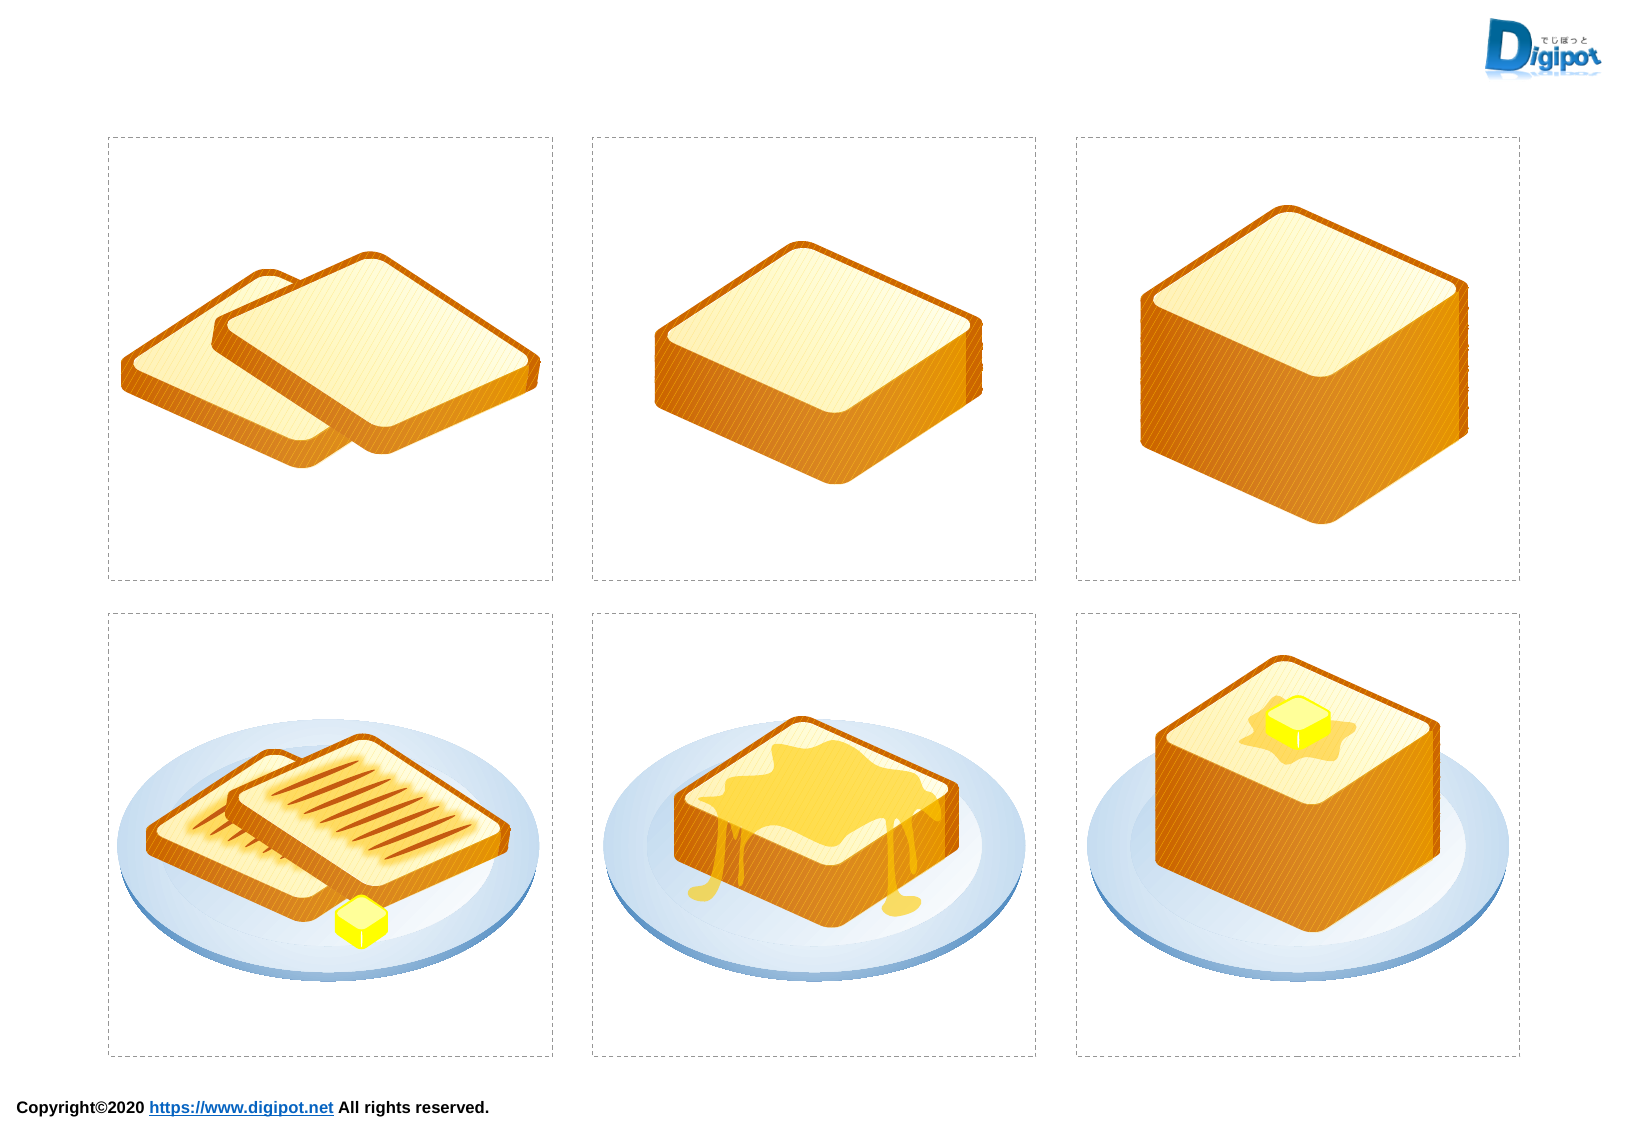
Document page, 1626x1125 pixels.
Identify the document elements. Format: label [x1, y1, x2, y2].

text_box [1087, 655, 1509, 982]
text_box [117, 719, 540, 982]
text_box [603, 715, 1026, 982]
picture [1485, 18, 1602, 82]
text_box [654, 240, 984, 485]
text_box [1140, 204, 1470, 524]
text_box [120, 253, 541, 468]
